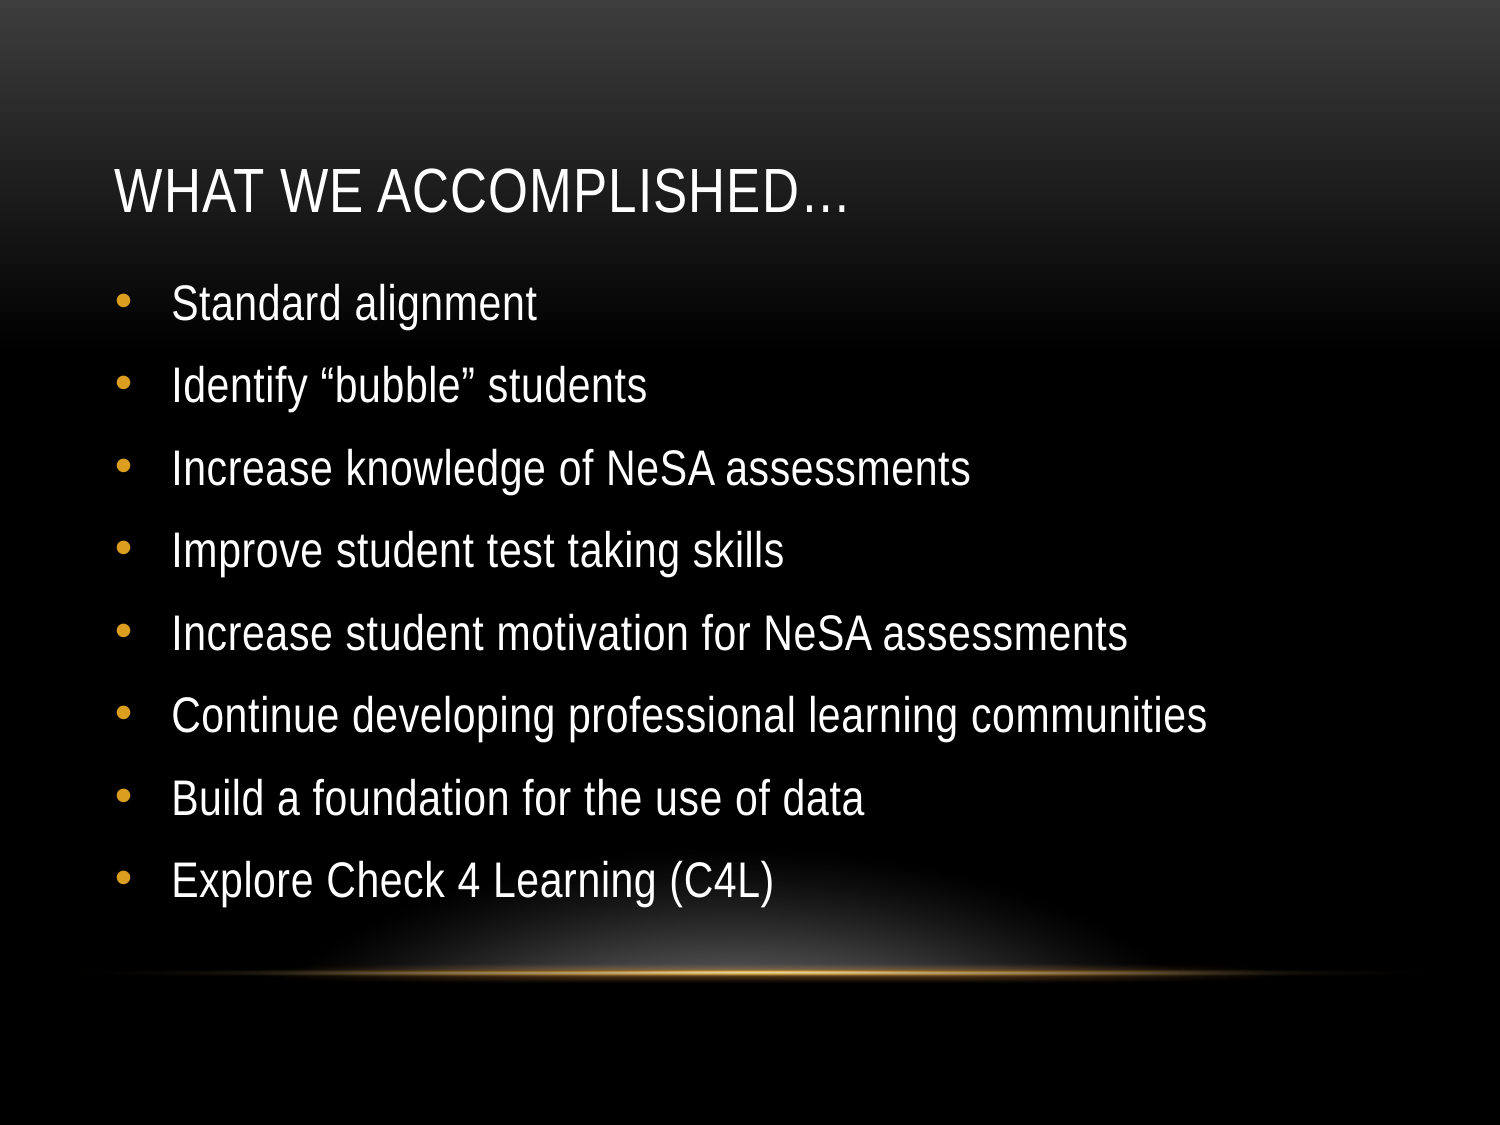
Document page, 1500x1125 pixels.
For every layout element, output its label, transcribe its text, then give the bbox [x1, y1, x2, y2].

list Standard alignment Identify “bubble” students Increase knowledge of NeSA assessments Improve student test taking skills Increase student motivation for NeSA assessments Continue developing professional learning communities Build a foundation for the use of data Explore Check 4 Learning (C4L) [99, 262, 1400, 938]
title What we accomplished… [99, 45, 1400, 233]
picture [0, 0, 1500, 1125]
